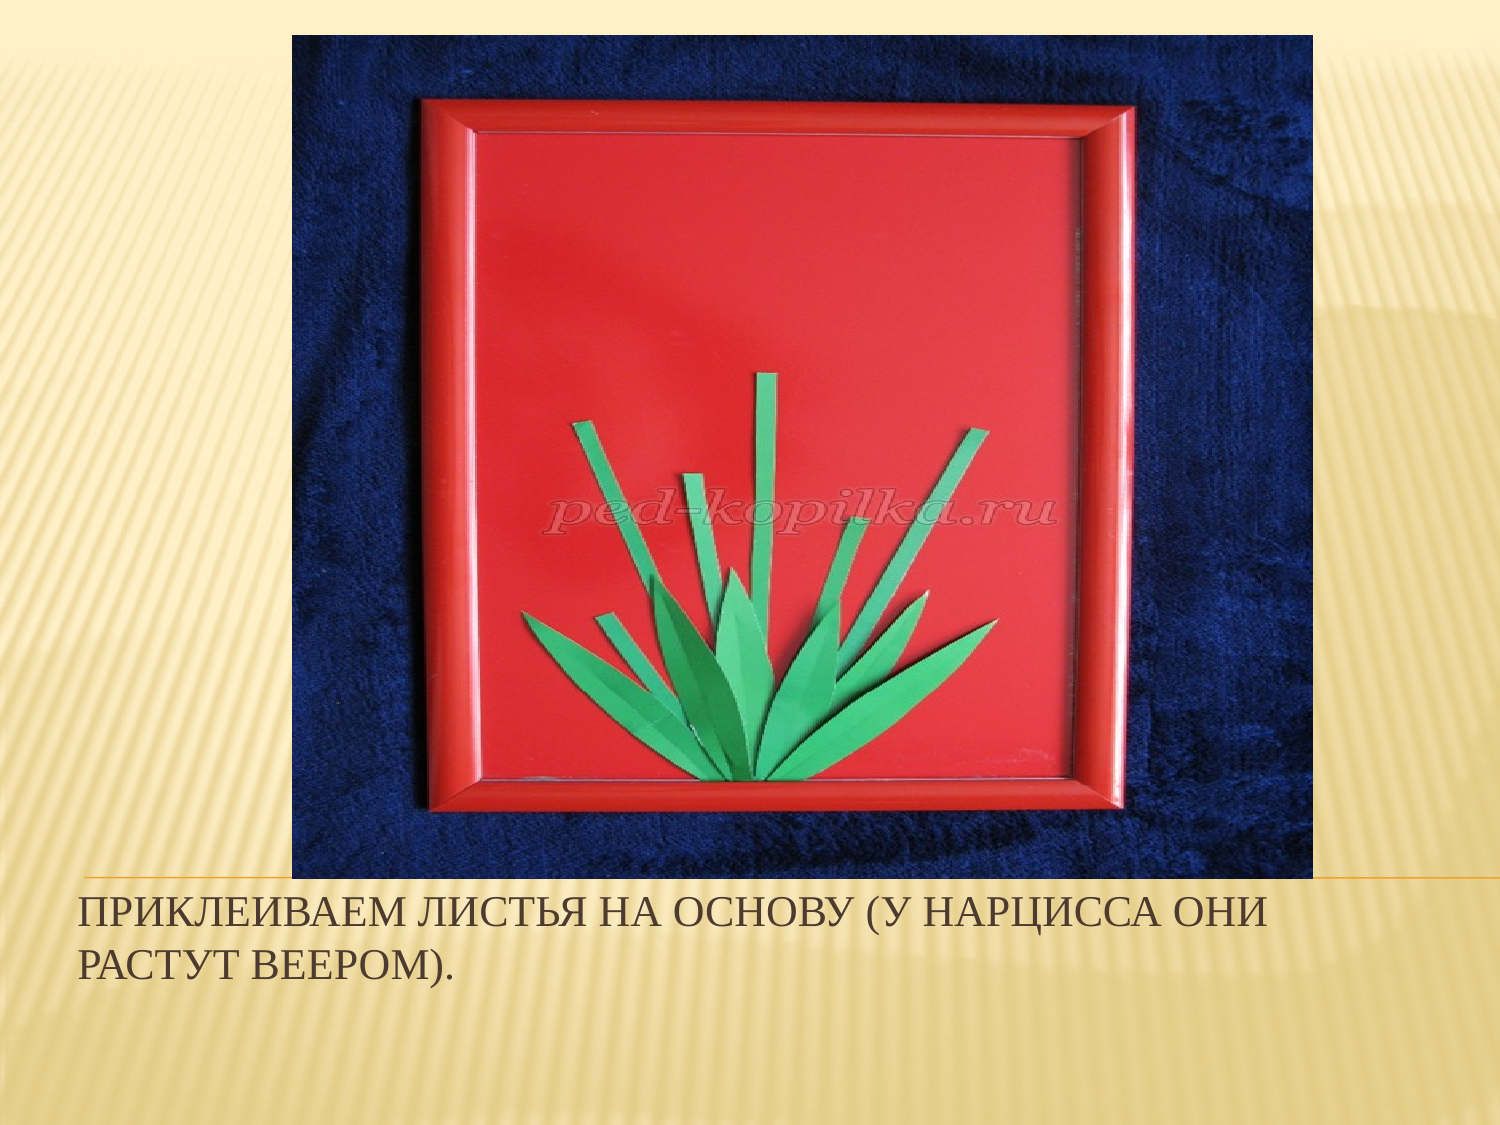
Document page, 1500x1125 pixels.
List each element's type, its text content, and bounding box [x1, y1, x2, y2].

picture [292, 34, 1313, 880]
title Приклеиваем листья на основу (у нарцисса они растут веером). [62, 796, 1450, 997]
